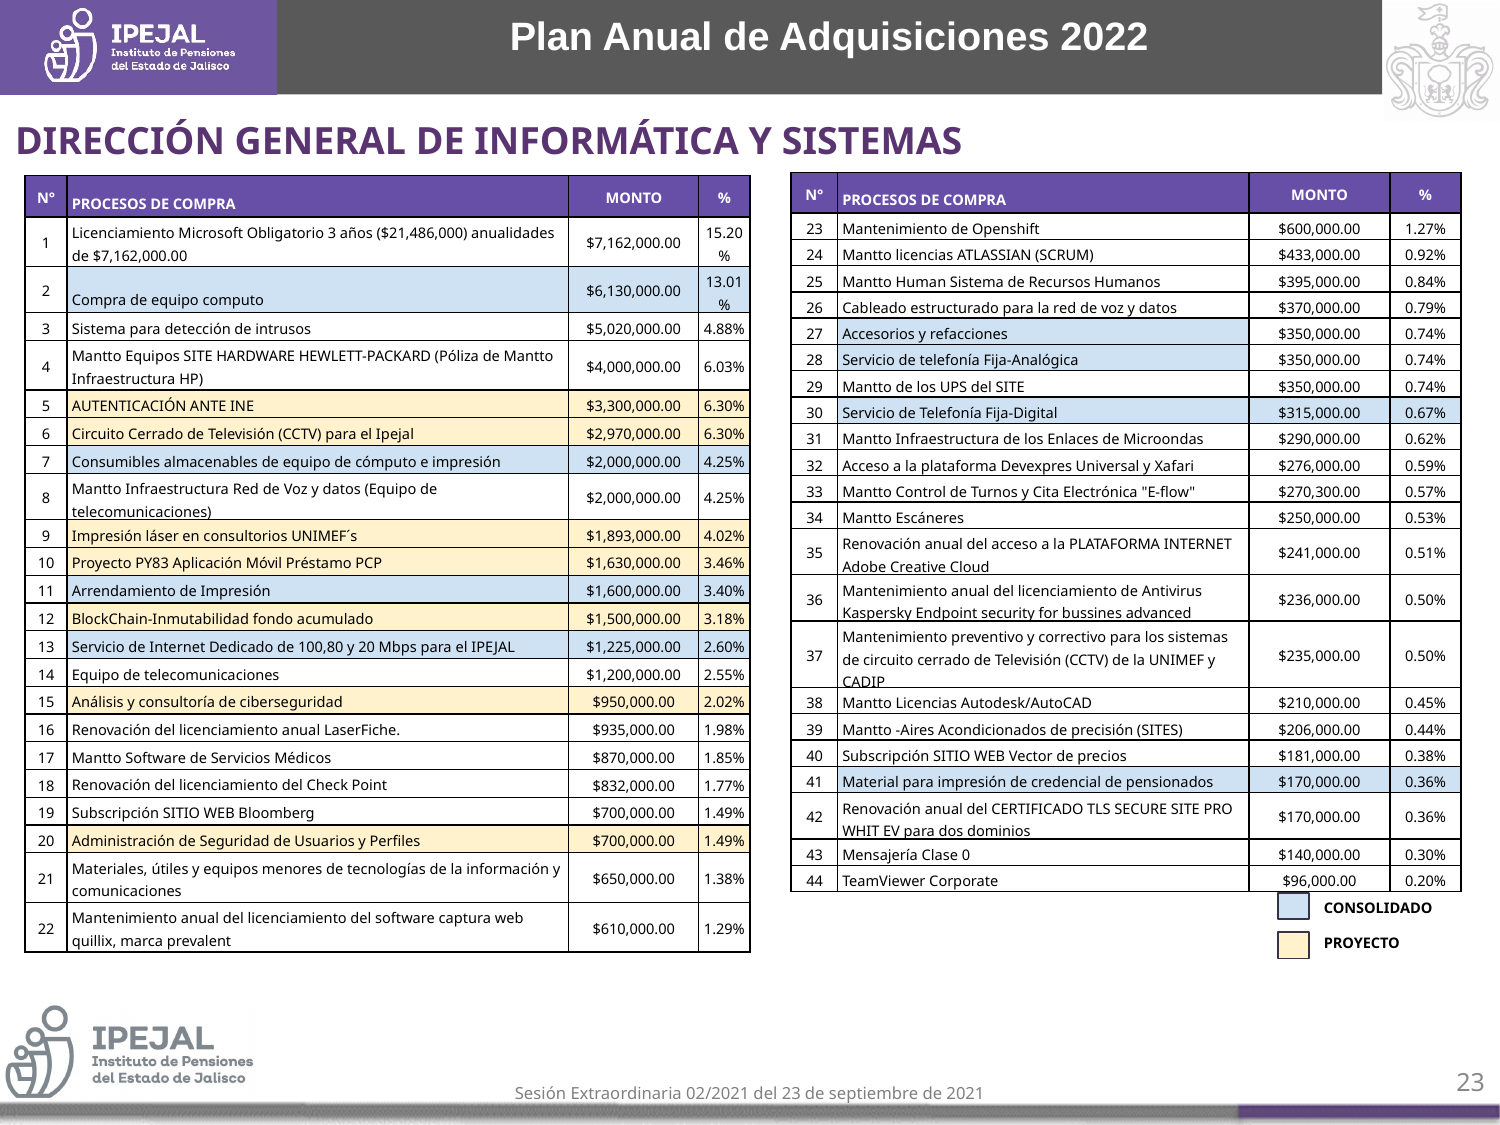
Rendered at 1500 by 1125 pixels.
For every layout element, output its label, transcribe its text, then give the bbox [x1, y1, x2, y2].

table_cell 2 [26, 267, 66, 312]
table_cell $350,000.00 [1250, 345, 1389, 370]
table_cell Subscripción SITIO WEB Vector de precios [838, 741, 1248, 766]
table_cell 16 [26, 715, 66, 741]
table_cell 18 [26, 770, 66, 797]
table_header % [1391, 173, 1460, 212]
table_cell 17 [26, 742, 66, 769]
table_cell $870,000.00 [569, 742, 698, 769]
table_cell $170,000.00 [1250, 793, 1389, 838]
table_cell Mensajería Clase 0 [838, 840, 1248, 865]
table_cell 0.74% [1391, 371, 1460, 396]
table_cell Servicio de Internet Dedicado de 100,80 y 20 Mbps para el IPEJAL [68, 631, 568, 658]
table_cell Administración de Seguridad de Usuarios y Perfiles [68, 826, 568, 852]
table_cell 0.62% [1391, 424, 1460, 449]
table_header % [699, 176, 749, 216]
table_cell Impresión láser en consultorios UNIMEF´s [68, 520, 568, 547]
table_cell 40 [792, 741, 837, 766]
table_cell Subscripción SITIO WEB Bloomberg [68, 798, 568, 824]
table_cell $433,000.00 [1250, 240, 1389, 265]
table_cell 13.01% [699, 267, 749, 312]
table_cell Mantto Control de Turnos y Cita Electrónica "E-flow" [838, 476, 1248, 501]
table_cell $2,000,000.00 [569, 446, 698, 473]
table_cell $4,000,000.00 [569, 341, 698, 389]
table_cell 7 [26, 446, 66, 473]
table_cell $1,200,000.00 [569, 659, 698, 686]
table_cell Mantenimiento preventivo y correctivo para los sistemas de circuito cerrado de Televisión (CCTV) de la UNIMEF y CADIP [838, 622, 1248, 687]
table_cell Equipo de telecomunicaciones [68, 659, 568, 686]
table_cell 0.59% [1391, 450, 1460, 475]
table_header N° [792, 173, 837, 212]
table_cell 10 [26, 548, 66, 575]
table_cell Servicio de Telefonía Fija-Digital [838, 398, 1248, 423]
table_cell 0.51% [1391, 529, 1460, 574]
table_cell 25 [792, 266, 837, 291]
slide_number ‹#› [1410, 1040, 1500, 1125]
table_cell $1,630,000.00 [569, 548, 698, 575]
table_cell 4.88% [699, 313, 749, 340]
table_cell 1.98% [699, 715, 749, 741]
table_cell Mantto -Aires Acondicionados de precisión (SITES) [838, 714, 1248, 739]
table_cell Mantto Equipos SITE HARDWARE HEWLETT-PACKARD (Póliza de Mantto Infraestructura HP) [68, 341, 568, 389]
table_cell 13 [26, 631, 66, 658]
table_cell Renovación anual del acceso a la PLATAFORMA INTERNET Adobe Creative Cloud [838, 529, 1248, 574]
picture [0, 0, 278, 95]
table_cell 31 [792, 424, 837, 449]
table_cell 3.18% [699, 604, 749, 630]
table_cell $235,000.00 [1250, 622, 1389, 687]
table_cell $7,162,000.00 [569, 218, 698, 266]
table_cell $700,000.00 [569, 826, 698, 852]
table_cell Renovación del licenciamiento del Check Point [68, 770, 568, 797]
table_cell $96,000.00 [1250, 866, 1389, 891]
table_cell 2.55% [699, 659, 749, 686]
table_cell $610,000.00 [569, 903, 698, 951]
table_cell 12 [26, 604, 66, 630]
table_cell $935,000.00 [569, 715, 698, 741]
table_cell Mantto Infraestructura de los Enlaces de Microondas [838, 424, 1248, 449]
table_cell 3.40% [699, 576, 749, 602]
text_box [1278, 932, 1308, 959]
table_cell 3.46% [699, 548, 749, 575]
table_cell 1.49% [699, 826, 749, 852]
table_cell 23 [792, 214, 837, 239]
table_cell 15.20% [699, 218, 749, 266]
table_cell Mantenimiento de Openshift [838, 214, 1248, 239]
table_cell Mantenimiento anual del licenciamiento de Antivirus Kaspersky Endpoint security for bussines advanced [838, 575, 1248, 620]
table_cell 0.67% [1391, 398, 1460, 423]
table_cell 6.30% [699, 418, 749, 445]
table_cell 0.74% [1391, 345, 1460, 370]
table_cell $950,000.00 [569, 687, 698, 713]
table_cell 1.27% [1391, 214, 1460, 239]
table_cell TeamViewer Corporate [838, 866, 1248, 891]
table_cell 0.79% [1391, 293, 1460, 317]
table_cell 43 [792, 840, 837, 865]
table_cell 4.25% [699, 474, 749, 519]
table_cell $206,000.00 [1250, 714, 1389, 739]
table_cell Acceso a la plataforma Devexpres Universal y Xafari [838, 450, 1248, 475]
table_cell 0.57% [1391, 476, 1460, 501]
table_cell Mantenimiento anual del licenciamiento del software captura web quillix, marca prevalent [68, 903, 568, 951]
table_cell 8 [26, 474, 66, 519]
table_cell 19 [26, 798, 66, 824]
table_cell Servicio de telefonía Fija-Analógica [838, 345, 1248, 370]
table_header PROCESOS DE COMPRA [838, 173, 1248, 212]
table_cell Mantto licencias ATLASSIAN (SCRUM) [838, 240, 1248, 265]
table_cell $395,000.00 [1250, 266, 1389, 291]
table_cell $270,300.00 [1250, 476, 1389, 501]
table_cell $181,000.00 [1250, 741, 1389, 766]
table_cell 34 [792, 503, 837, 528]
table_cell $1,893,000.00 [569, 520, 698, 547]
table_cell 20 [26, 826, 66, 852]
table_cell $241,000.00 [1250, 529, 1389, 574]
table_cell Proyecto PY83 Aplicación Móvil Préstamo PCP [68, 548, 568, 575]
table_cell $832,000.00 [569, 770, 698, 797]
table_cell Análisis y consultoría de ciberseguridad [68, 687, 568, 713]
table_cell 14 [26, 659, 66, 686]
table_cell Mantto Infraestructura Red de Voz y datos (Equipo de telecomunicaciones) [68, 474, 568, 519]
table_cell 0.36% [1391, 793, 1460, 838]
table_cell 29 [792, 371, 837, 396]
table_cell 6.03% [699, 341, 749, 389]
table_cell 35 [792, 529, 837, 574]
table_cell 36 [792, 575, 837, 620]
table_cell Material para impresión de credencial de pensionados [838, 767, 1248, 792]
table_cell 5 [26, 391, 66, 417]
table_cell Licenciamiento Microsoft Obligatorio 3 años ($21,486,000) anualidades de $7,162,000.00 [68, 218, 568, 266]
table_cell $170,000.00 [1250, 767, 1389, 792]
table_cell 0.50% [1391, 622, 1460, 687]
table_cell 1 [26, 218, 66, 266]
table_cell 1.85% [699, 742, 749, 769]
table_cell 41 [792, 767, 837, 792]
table_cell 1.77% [699, 770, 749, 797]
table_cell 15 [26, 687, 66, 713]
table_cell $350,000.00 [1250, 371, 1389, 396]
table_cell 3 [26, 313, 66, 340]
table_cell BlockChain-Inmutabilidad fondo acumulado [68, 604, 568, 630]
text_box CONSOLIDADO PROYECTO [1308, 883, 1461, 967]
table_cell 2.02% [699, 687, 749, 713]
table_cell 0.38% [1391, 741, 1460, 766]
text_box Plan Anual de Adquisiciones 2022 [277, 8, 1383, 82]
table_cell $350,000.00 [1250, 319, 1389, 344]
table_header N° [26, 176, 66, 216]
table_cell $2,970,000.00 [569, 418, 698, 445]
picture [1046, 1096, 1410, 1125]
table_cell 44 [792, 866, 837, 891]
table_cell 28 [792, 345, 837, 370]
table_header MONTO [1250, 173, 1389, 212]
text_box DIRECCIÓN GENERAL DE INFORMÁTICA Y SISTEMAS [0, 101, 1238, 177]
table_cell $315,000.00 [1250, 398, 1389, 423]
table_cell Mantto Human Sistema de Recursos Humanos [838, 266, 1248, 291]
table_cell 4.02% [699, 520, 749, 547]
table_cell 0.84% [1391, 266, 1460, 291]
table_cell Materiales, útiles y equipos menores de tecnologías de la información y comunicaciones [68, 853, 568, 902]
table_cell Consumibles almacenables de equipo de cómputo e impresión [68, 446, 568, 473]
table_cell Sistema para detección de intrusos [68, 313, 568, 340]
table_cell 0.36% [1391, 767, 1460, 792]
table_cell 26 [792, 293, 837, 317]
table_cell $1,225,000.00 [569, 631, 698, 658]
text_box Sesión Extraordinaria 02/2021 del 23 de septiembre de 2021 [454, 1074, 1046, 1125]
table_cell 1.29% [699, 903, 749, 951]
table_cell 2.60% [699, 631, 749, 658]
table_cell $276,000.00 [1250, 450, 1389, 475]
table_cell 0.74% [1391, 319, 1460, 344]
table_cell 1.38% [699, 853, 749, 902]
table_cell $5,020,000.00 [569, 313, 698, 340]
table_header MONTO [569, 176, 698, 216]
table_cell $3,300,000.00 [569, 391, 698, 417]
table_header PROCESOS DE COMPRA [68, 176, 568, 216]
table_cell $140,000.00 [1250, 840, 1389, 865]
table_cell $250,000.00 [1250, 503, 1389, 528]
table_cell 9 [26, 520, 66, 547]
table_cell $1,500,000.00 [569, 604, 698, 630]
table_cell 0.20% [1391, 866, 1460, 883]
table_cell 21 [26, 853, 66, 902]
table_cell $1,600,000.00 [569, 576, 698, 602]
table_cell Accesorios y refacciones [838, 319, 1248, 344]
table_cell 33 [792, 476, 837, 501]
table_cell $650,000.00 [569, 853, 698, 902]
table_cell Mantto de los UPS del SITE [838, 371, 1248, 396]
table_cell Arrendamiento de Impresión [68, 576, 568, 602]
table_cell $700,000.00 [569, 798, 698, 824]
table_cell 4 [26, 341, 66, 389]
table_cell Mantto Licencias Autodesk/AutoCAD [838, 688, 1248, 713]
table_cell $370,000.00 [1250, 293, 1389, 317]
table_cell AUTENTICACIÓN ANTE INE [68, 391, 568, 417]
table_cell $236,000.00 [1250, 575, 1389, 620]
table_cell 39 [792, 714, 837, 739]
table_cell 42 [792, 793, 837, 838]
table_cell Circuito Cerrado de Televisión (CCTV) para el Ipejal [68, 418, 568, 445]
picture [0, 1000, 454, 1125]
table_cell 0.53% [1391, 503, 1460, 528]
picture [1384, 1, 1500, 122]
table_cell Mantto Software de Servicios Médicos [68, 742, 568, 769]
table_cell Renovación anual del CERTIFICADO TLS SECURE SITE PRO WHIT EV para dos dominios [838, 793, 1248, 838]
table_cell 0.44% [1391, 714, 1460, 739]
table_cell Compra de equipo computo [68, 267, 568, 312]
table_cell Mantto Escáneres [838, 503, 1248, 528]
table_cell 37 [792, 622, 837, 687]
table_cell Cableado estructurado para la red de voz y datos [838, 293, 1248, 317]
table_cell Renovación del licenciamiento anual LaserFiche. [68, 715, 568, 741]
table_cell 1.49% [699, 798, 749, 824]
table_cell 6.30% [699, 391, 749, 417]
table_cell 0.92% [1391, 240, 1460, 265]
table_cell 0.30% [1391, 840, 1460, 865]
table_cell $6,130,000.00 [569, 267, 698, 312]
table_cell 30 [792, 398, 837, 423]
table_cell 22 [26, 903, 66, 951]
table_cell $210,000.00 [1250, 688, 1389, 713]
table_cell 38 [792, 688, 837, 713]
table_cell 11 [26, 576, 66, 602]
text_box [1278, 892, 1308, 920]
table_cell 0.50% [1391, 575, 1460, 620]
table_cell 24 [792, 240, 837, 265]
table_cell 32 [792, 450, 837, 475]
table_cell 0.45% [1391, 688, 1460, 713]
table_cell $600,000.00 [1250, 214, 1389, 239]
table_cell 27 [792, 319, 837, 344]
table_cell $290,000.00 [1250, 424, 1389, 449]
table_cell 6 [26, 418, 66, 445]
table_cell $2,000,000.00 [569, 474, 698, 519]
table_cell 4.25% [699, 446, 749, 473]
